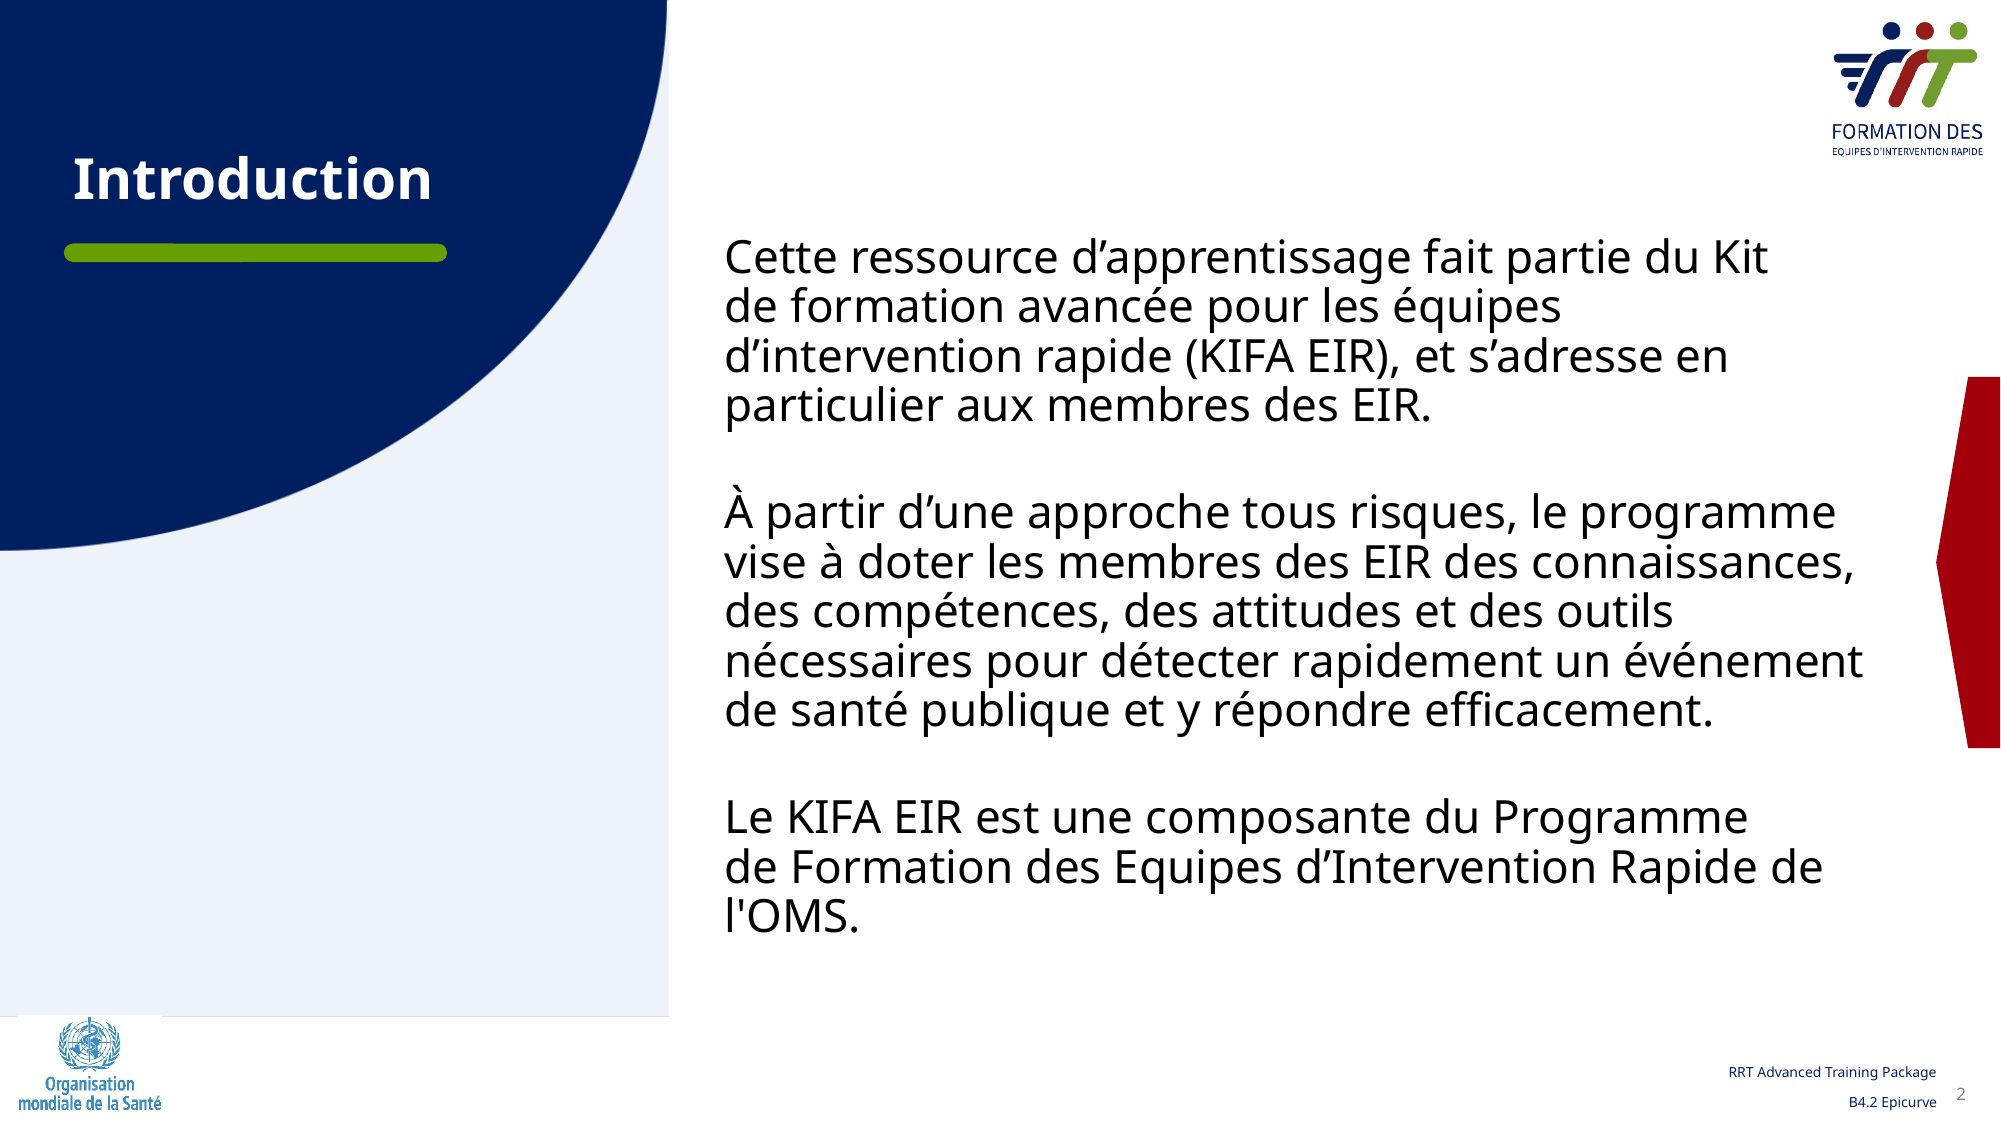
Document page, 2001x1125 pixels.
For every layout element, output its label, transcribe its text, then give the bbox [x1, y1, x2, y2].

list Cette ressource d’apprentissage fait partie du Kit de formation avancée pour les équipes d’intervention rapide (KIFA EIR), et s’adresse en particulier aux membres des EIR. À partir d’une approche tous risques, le programme vise à doter les membres des EIR des connaissances, des compétences, des attitudes et des outils nécessaires pour détecter rapidement un événement de santé publique et y répondre efficacement. Le KIFA EIR est une composante du Programme de Formation des Equipes d’Intervention Rapide de l'OMS. [723, 233, 1912, 954]
picture [1832, 21, 1983, 157]
title Introduction [72, 127, 476, 235]
picture [0, 0, 669, 1111]
